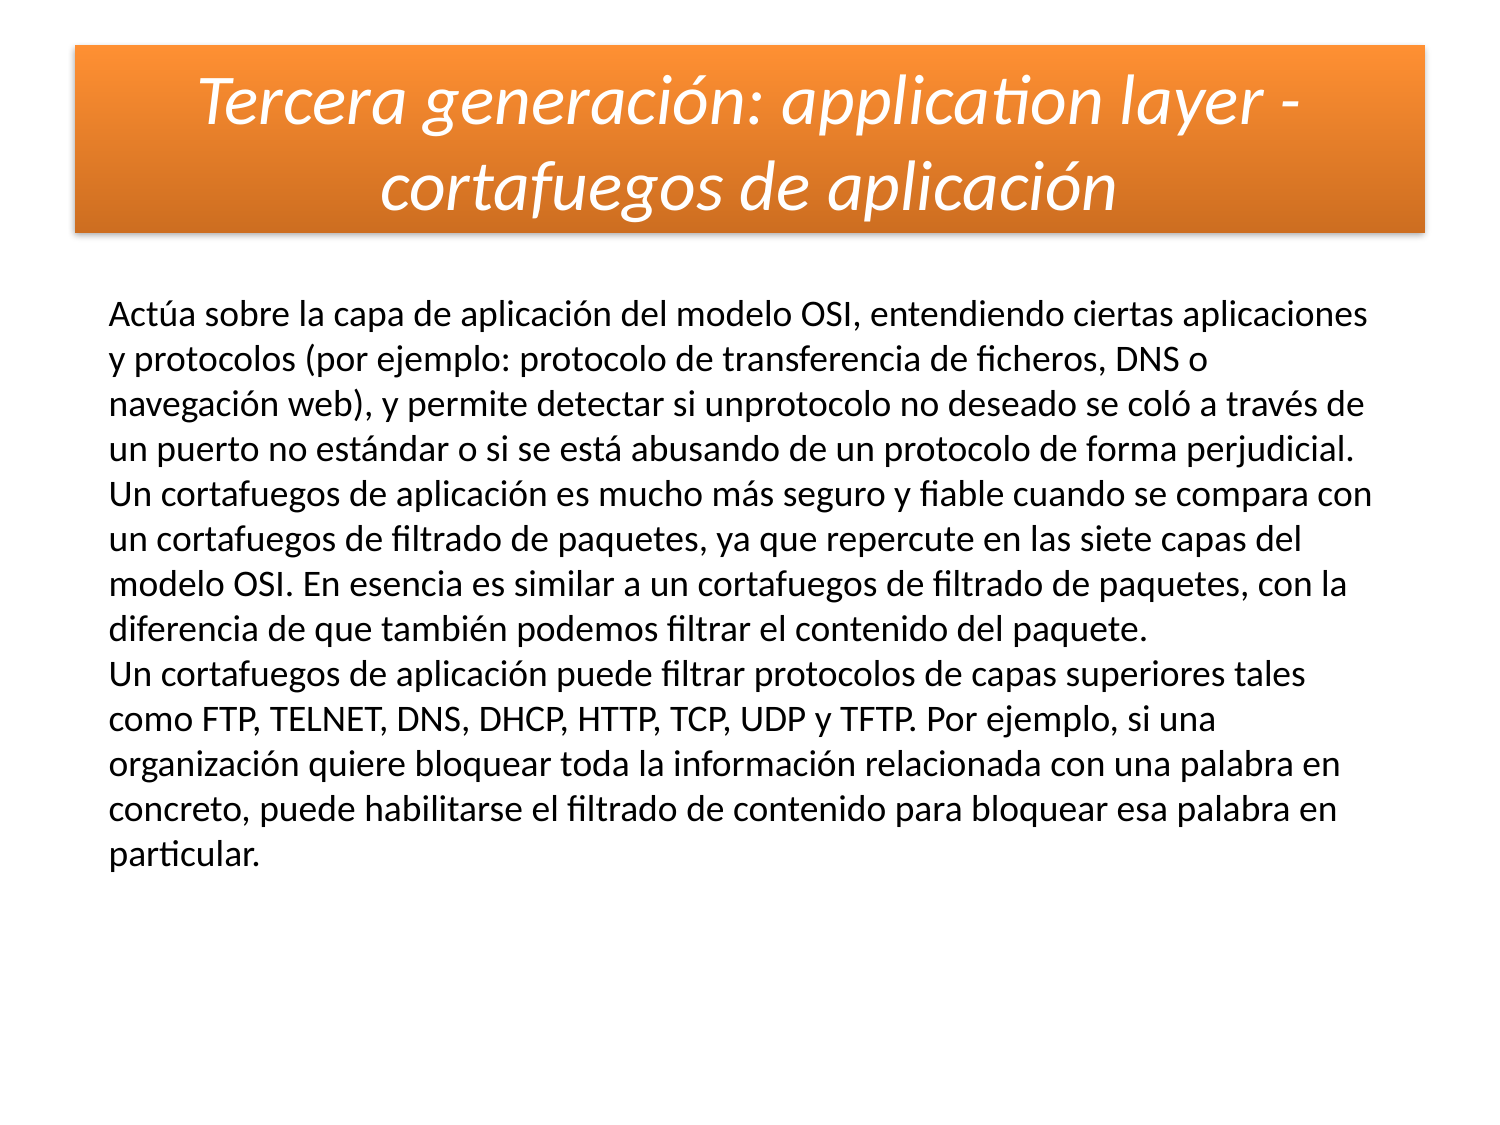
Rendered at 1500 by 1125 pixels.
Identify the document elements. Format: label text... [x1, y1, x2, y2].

title Tercera generación: application layer - cortafuegos de aplicación [75, 45, 1425, 233]
text_box Actúa sobre la capa de aplicación del modelo OSI, entendiendo ciertas aplicaciones y protocolos (por ejemplo: protocolo de transferencia de ficheros, DNS o navegación web), y permite detectar si unprotocolo no deseado se coló a través de un puerto no estándar o si se está abusando de un protocolo de forma perjudicial. Un cortafuegos de aplicación es mucho más seguro y fiable cuando se compara con un cortafuegos de filtrado de paquetes, ya que repercute en las siete capas del modelo OSI. En esencia es similar a un cortafuegos de filtrado de paquetes, con la diferencia de que también podemos filtrar el contenido del paquete. Un cortafuegos de aplicación puede filtrar protocolos de capas superiores tales como FTP, TELNET, DNS, DHCP, HTTP, TCP, UDP y TFTP. Por ejemplo, si una organización quiere bloquear toda la información relacionada con una palabra en concreto, puede habilitarse el filtrado de contenido para bloquear esa palabra en particular. [93, 281, 1395, 881]
